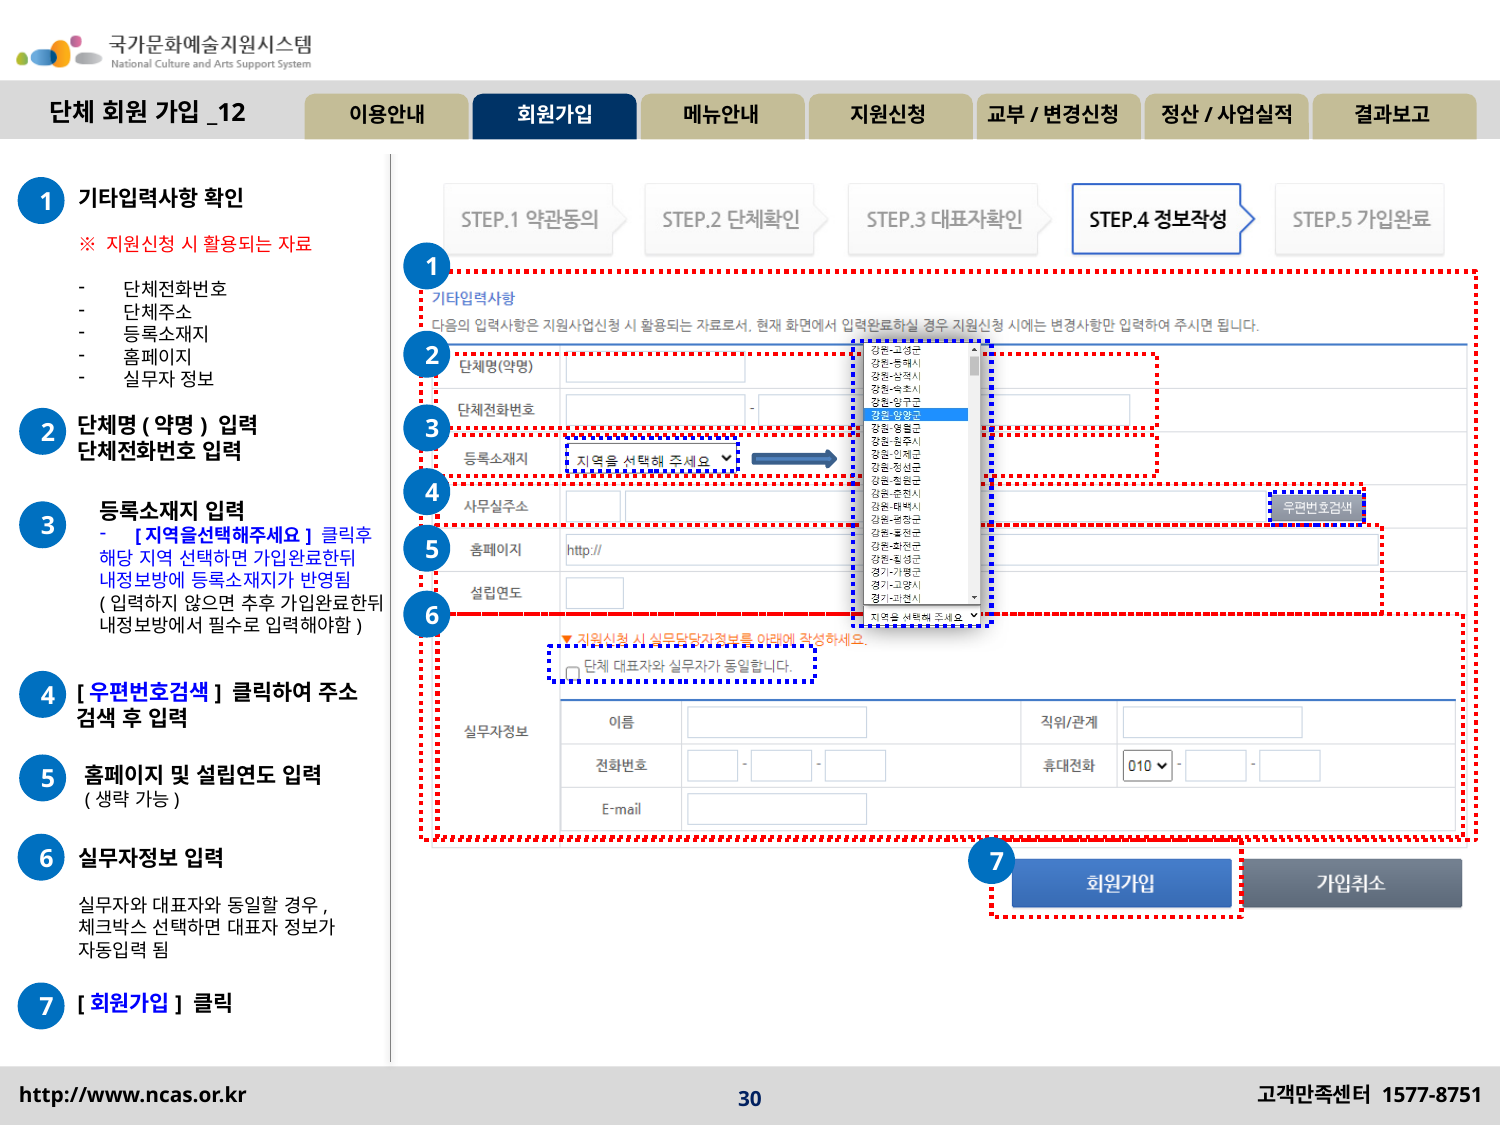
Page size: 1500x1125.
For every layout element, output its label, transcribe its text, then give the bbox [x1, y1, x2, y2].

text_box 6 [15, 831, 63, 883]
text_box 3 [401, 405, 415, 451]
text_box [회원가입] 클릭 [62, 982, 249, 1024]
text_box 2 [401, 331, 415, 377]
text_box 등록소재지 입력 [지역을선택해주세요] 클릭후 해당 지역 선택하면 가입완료한뒤 내정보방에 등록소재지가 반영됨 (입력하지 않으면 추후 가입완료한뒤 내정보방에서 필수로 입력해야함) [84, 490, 400, 667]
text_box 5 [401, 525, 415, 571]
text_box 6 [401, 591, 415, 637]
text_box 7 [15, 980, 62, 1032]
text_box 5 [17, 752, 69, 804]
text_box 기타입력사항 확인 ※ 지원신청 시 활용되는 자료 단체전화번호 단체주소 등록소재지 홈페이지 실무자 정보 [63, 177, 396, 398]
text_box 3 [17, 499, 69, 551]
text_box 4 [17, 668, 62, 720]
text_box [1467, 269, 1478, 280]
text_box 실무자정보 입력 실무자와 대표자와 동일할 경우, 체크박스 선택하면 대표자 정보가 자동입력 됨 [63, 837, 408, 969]
text_box 단체명(약명) 입력 단체전화번호 입력 [62, 404, 273, 472]
text_box 2 [17, 405, 62, 457]
picture [6, 24, 324, 77]
text_box 단체 회원 가입_12 [34, 89, 261, 135]
picture [420, 166, 1477, 918]
text_box 1 [401, 241, 421, 289]
text_box [우편번호검색] 클릭하여 주소 검색 후 입력 [62, 670, 374, 739]
text_box 4 [401, 469, 415, 515]
text_box 홈페이지 및 설립연도 입력 (생략 가능) [70, 754, 339, 818]
text_box 1 [15, 174, 63, 227]
